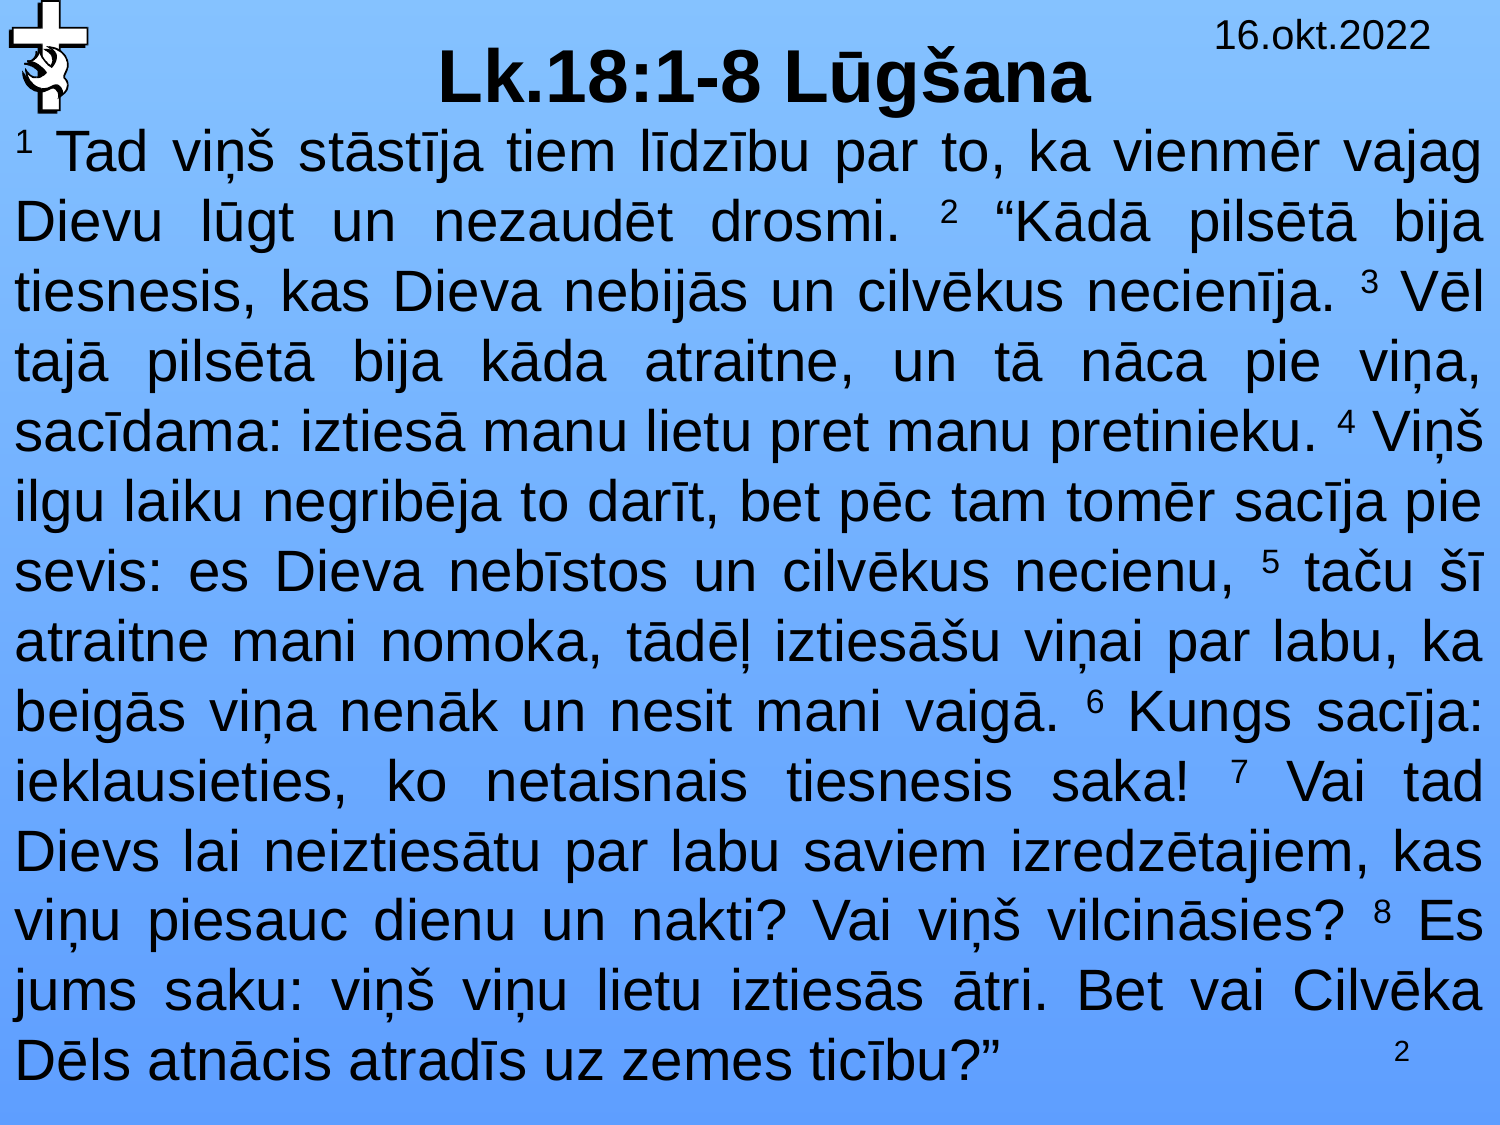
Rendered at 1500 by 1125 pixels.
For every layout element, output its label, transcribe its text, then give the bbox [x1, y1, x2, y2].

picture [8, 0, 89, 114]
title Lk.18:1-8 Lūgšana [91, 0, 1500, 105]
text_box 16.okt.2022 [1198, 0, 1500, 65]
text_box 1 Tad viņš stāstīja tiem līdzību par to, ka vienmēr vajag Dievu lūgt un nezaudēt drosmi. 2 “Kādā pilsētā bija tiesnesis, kas Dieva nebijās un cilvēkus necienīja. 3 Vēl tajā pilsētā bija kāda atraitne, un tā nāca pie viņa, sacīdama: iztiesā manu lietu pret manu pretinieku. 4 Viņš ilgu laiku negribēja to darīt, bet pēc tam tomēr sacīja pie sevis: es Dieva nebīstos un cilvēkus necienu, 5 taču šī atraitne mani nomoka, tādēļ iztiesāšu viņai par labu, ka beigās viņa nenāk un nesit mani vaigā. 6 Kungs sacīja: ieklausieties, ko netaisnais tiesnesis saka! 7 Vai tad Dievs lai neiztiesātu par labu saviem izredzētajiem, kas viņu piesauc dienu un nakti? Vai viņš vilcināsies? 8 Es jums saku: viņš viņu lietu iztiesās ātri. Bet vai Cilvēka Dēls atnācis atradīs uz zemes ticību?” [0, 105, 1500, 1100]
